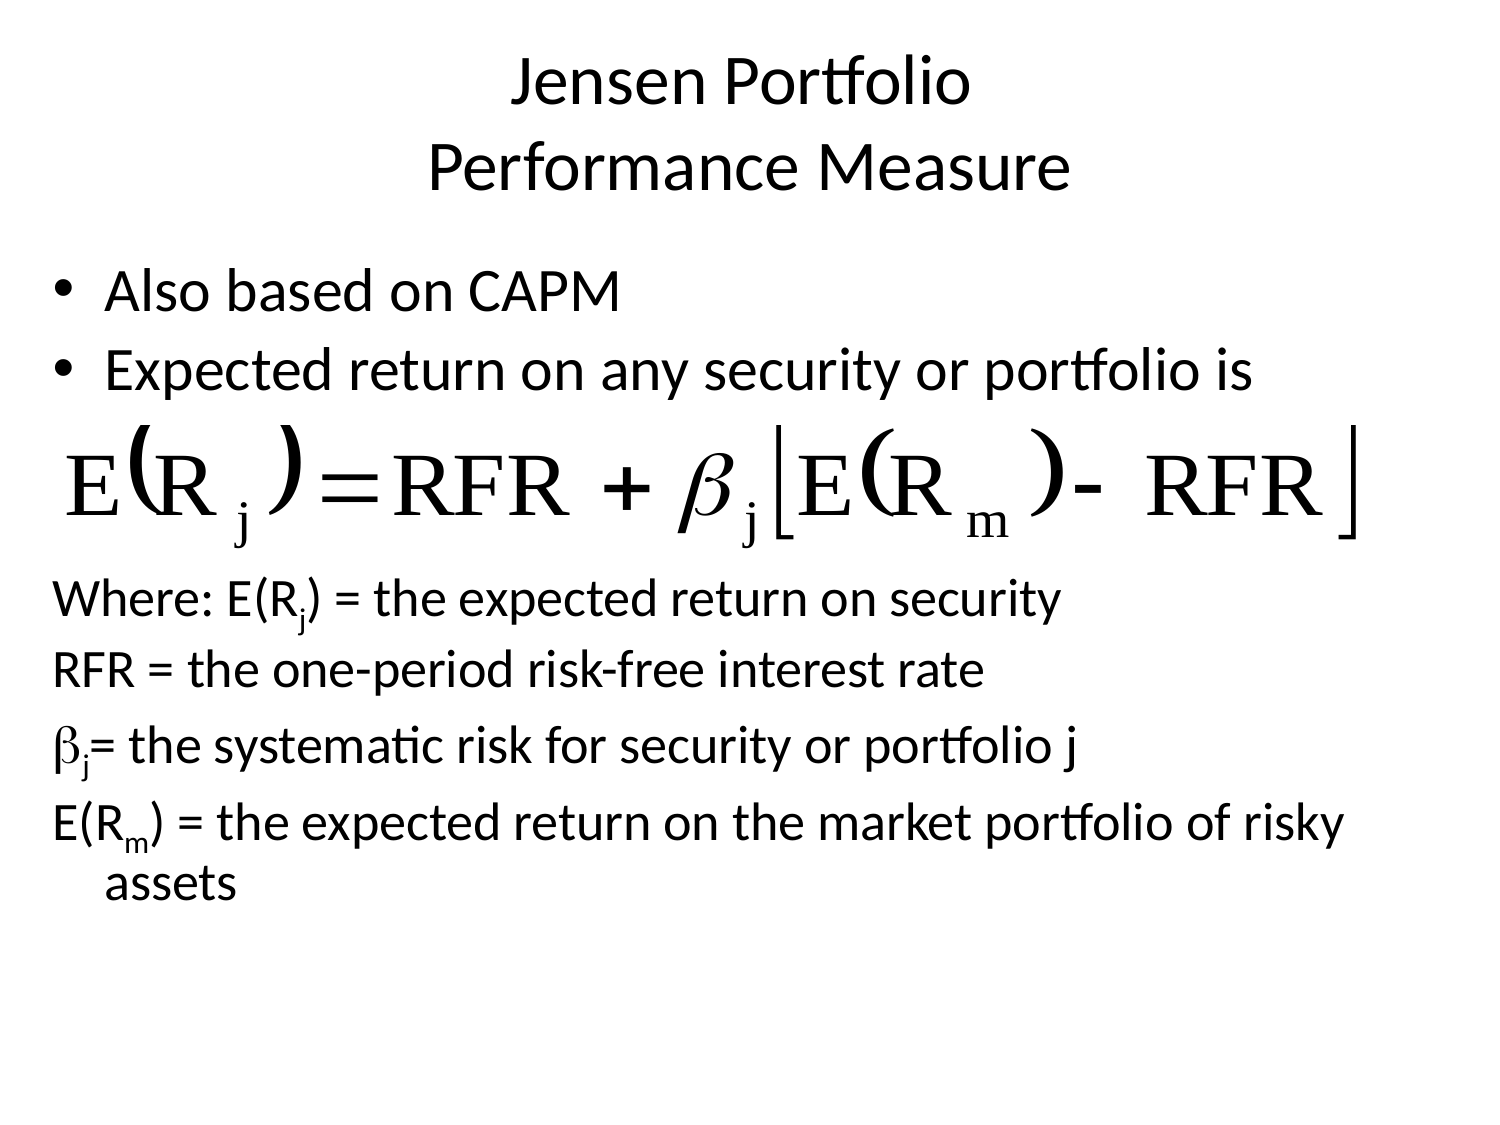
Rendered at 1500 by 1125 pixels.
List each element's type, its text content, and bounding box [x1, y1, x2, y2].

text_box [49, 424, 1369, 563]
list Also based on CAPM Expected return on any security or portfolio is Where: E(Rj) = the expected return on security RFR = the one-period risk-free interest rate j= the systematic risk for security or portfolio j E(Rm) = the expected return on the market portfolio of risky assets [37, 249, 1463, 925]
title Jensen Portfolio Performance Measure [112, 24, 1388, 213]
